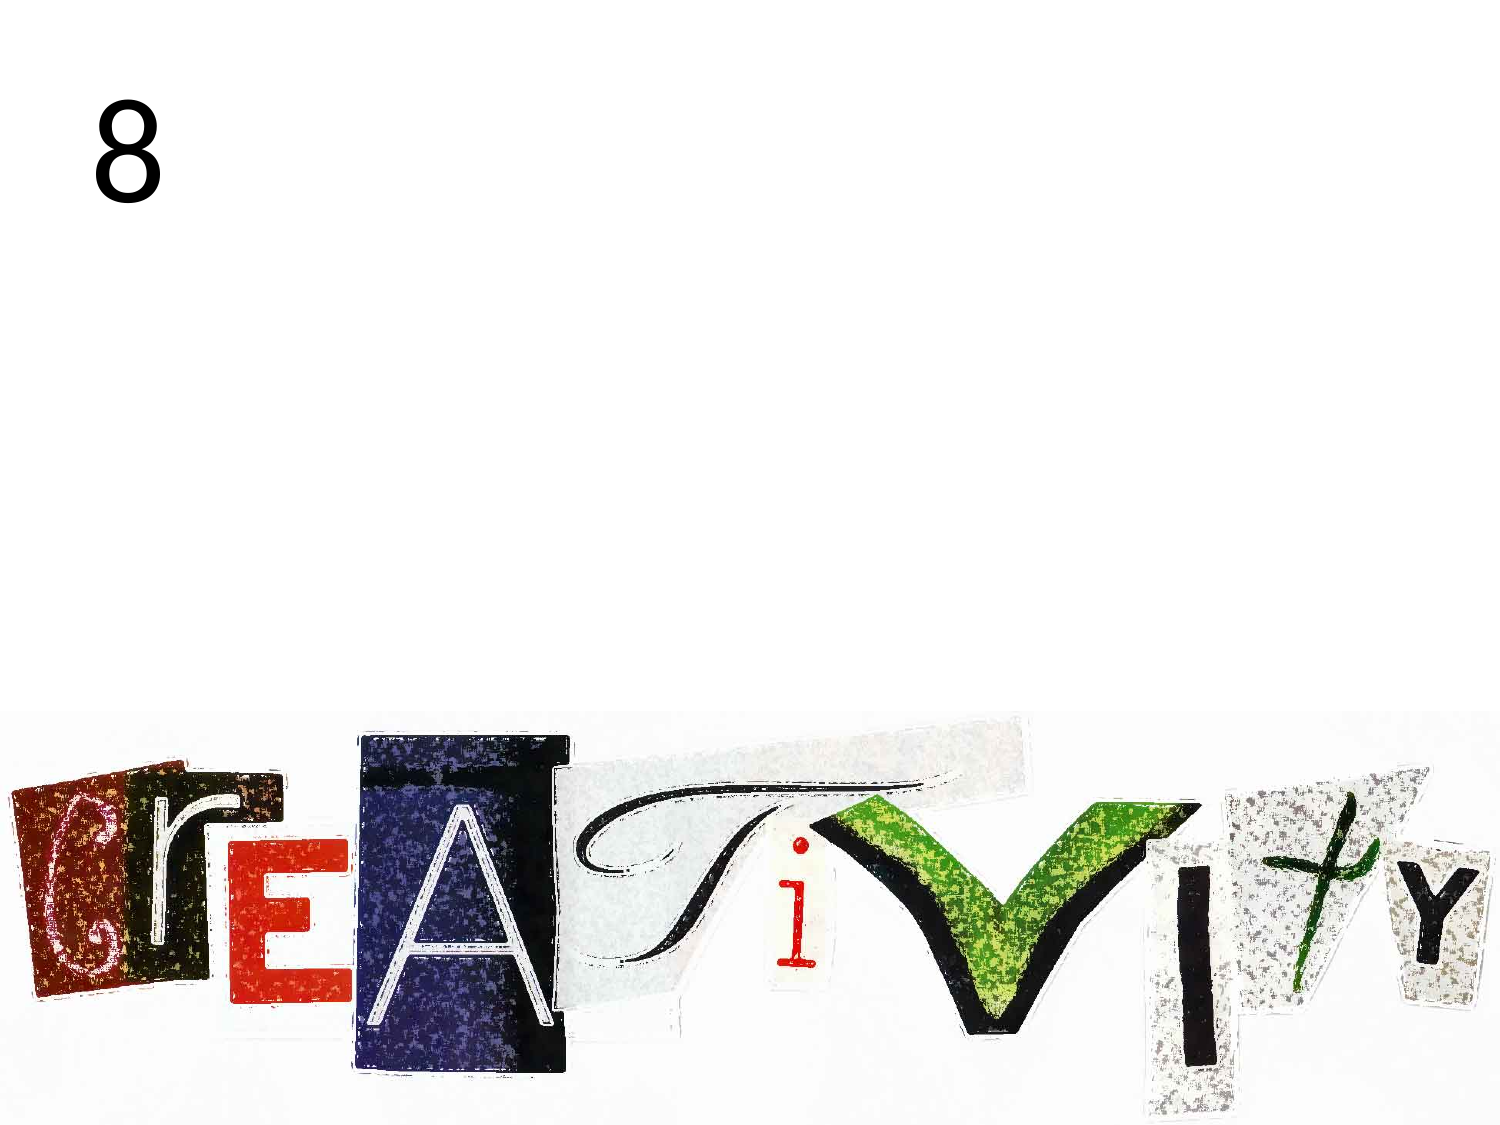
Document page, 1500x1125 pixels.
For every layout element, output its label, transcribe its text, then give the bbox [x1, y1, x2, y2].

text_box 8 [75, 45, 182, 240]
picture [0, 710, 1500, 1125]
